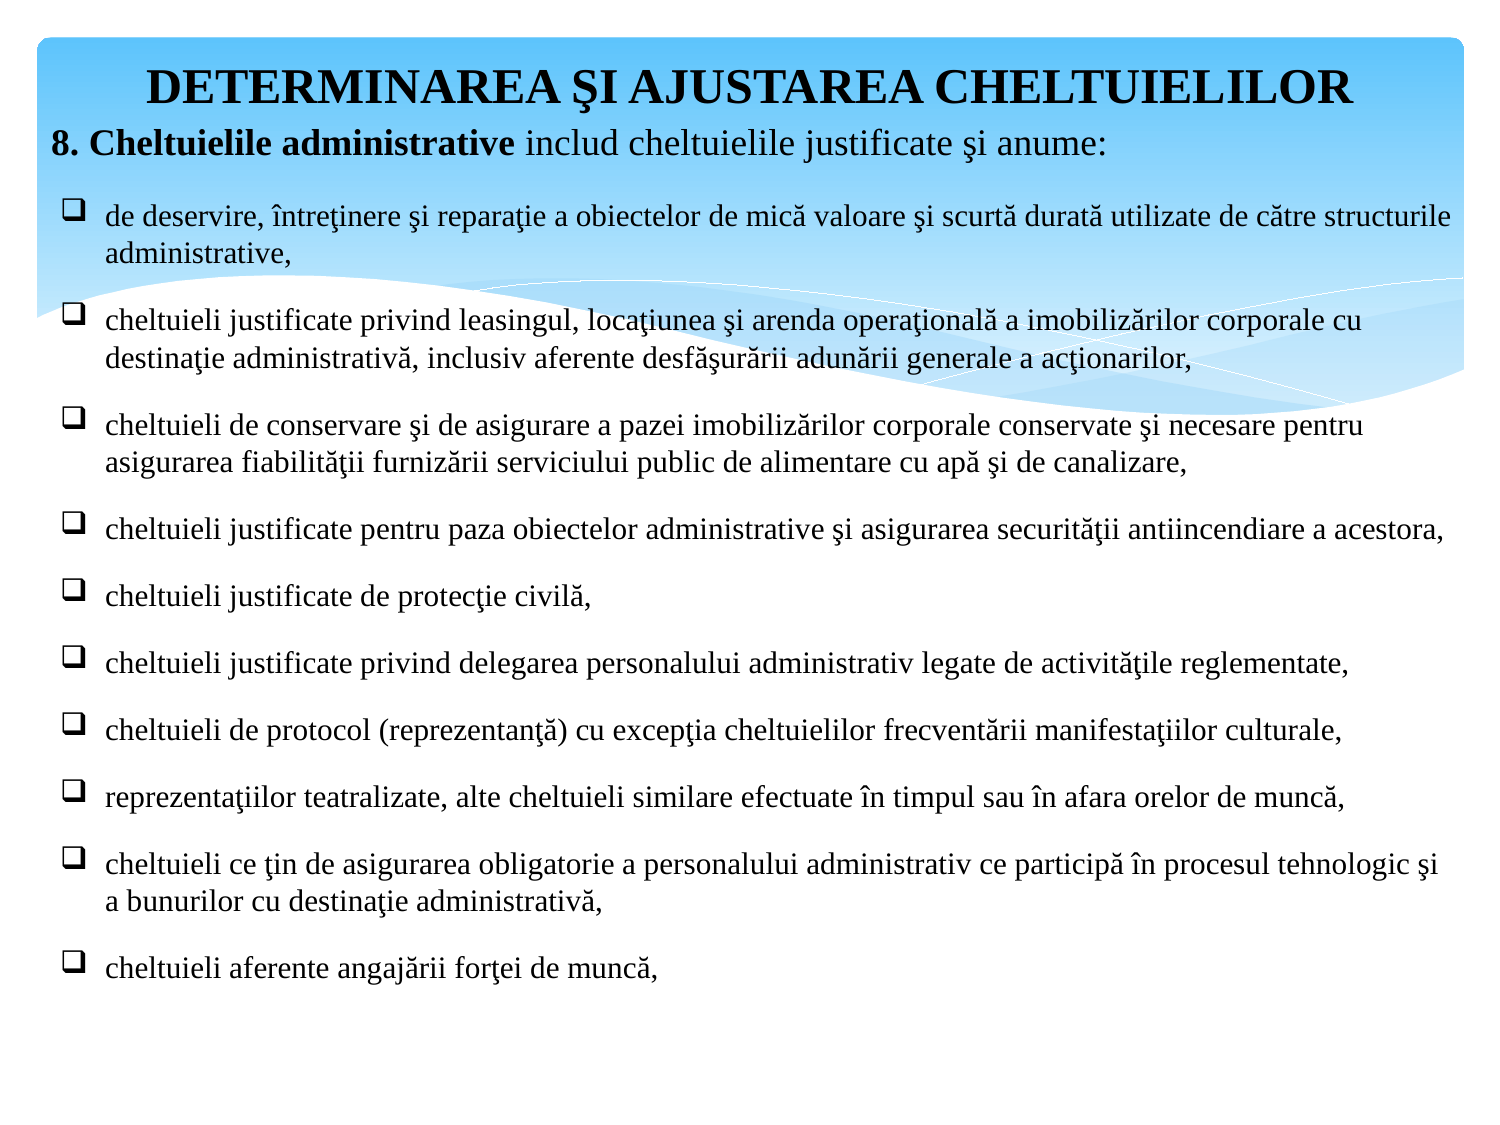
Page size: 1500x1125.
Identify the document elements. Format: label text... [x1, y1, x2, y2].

text_box DETERMINAREA ŞI AJUSTAREA CHELTUIELILOR [50, 37, 1375, 122]
title 8. Cheltuielile administrative includ cheltuielile justificate şi anume: [35, 99, 1336, 180]
list de deservire, întreţinere şi reparaţie a obiectelor de mică valoare şi scurtă durată utilizate de către structurile administrative, cheltuieli justificate privind leasingul, locaţiunea şi arenda operaţională a imobilizărilor corporale cu destinaţie administrativă, inclusiv aferente desfăşurării adunării generale a acţionarilor, cheltuieli de conservare şi de asigurare a pazei imobilizărilor corporale conservate şi necesare pentru asigurarea fiabilităţii furnizării serviciului public de alimentare cu apă şi de canalizare, cheltuieli justificate pentru paza obiectelor administrative şi asigurarea securităţii antiincendiare a acestora, cheltuieli justificate de protecţie civilă, cheltuieli justificate privind delegarea personalului administrativ legate de activităţile reglementate, cheltuieli de protocol (reprezentanţă) cu excepţia cheltuielilor frecventării manifestaţiilor culturale, reprezentaţiilor teatralizate, alte cheltuieli similare efectuate în timpul sau în afara orelor de muncă, cheltuieli ce ţin de asigurarea obligatorie a personalului administrativ ce participă în procesul tehnologic şi a bunurilor cu destinaţie administrativă, cheltuieli aferente angajării forţei de muncă, [45, 187, 1471, 1113]
